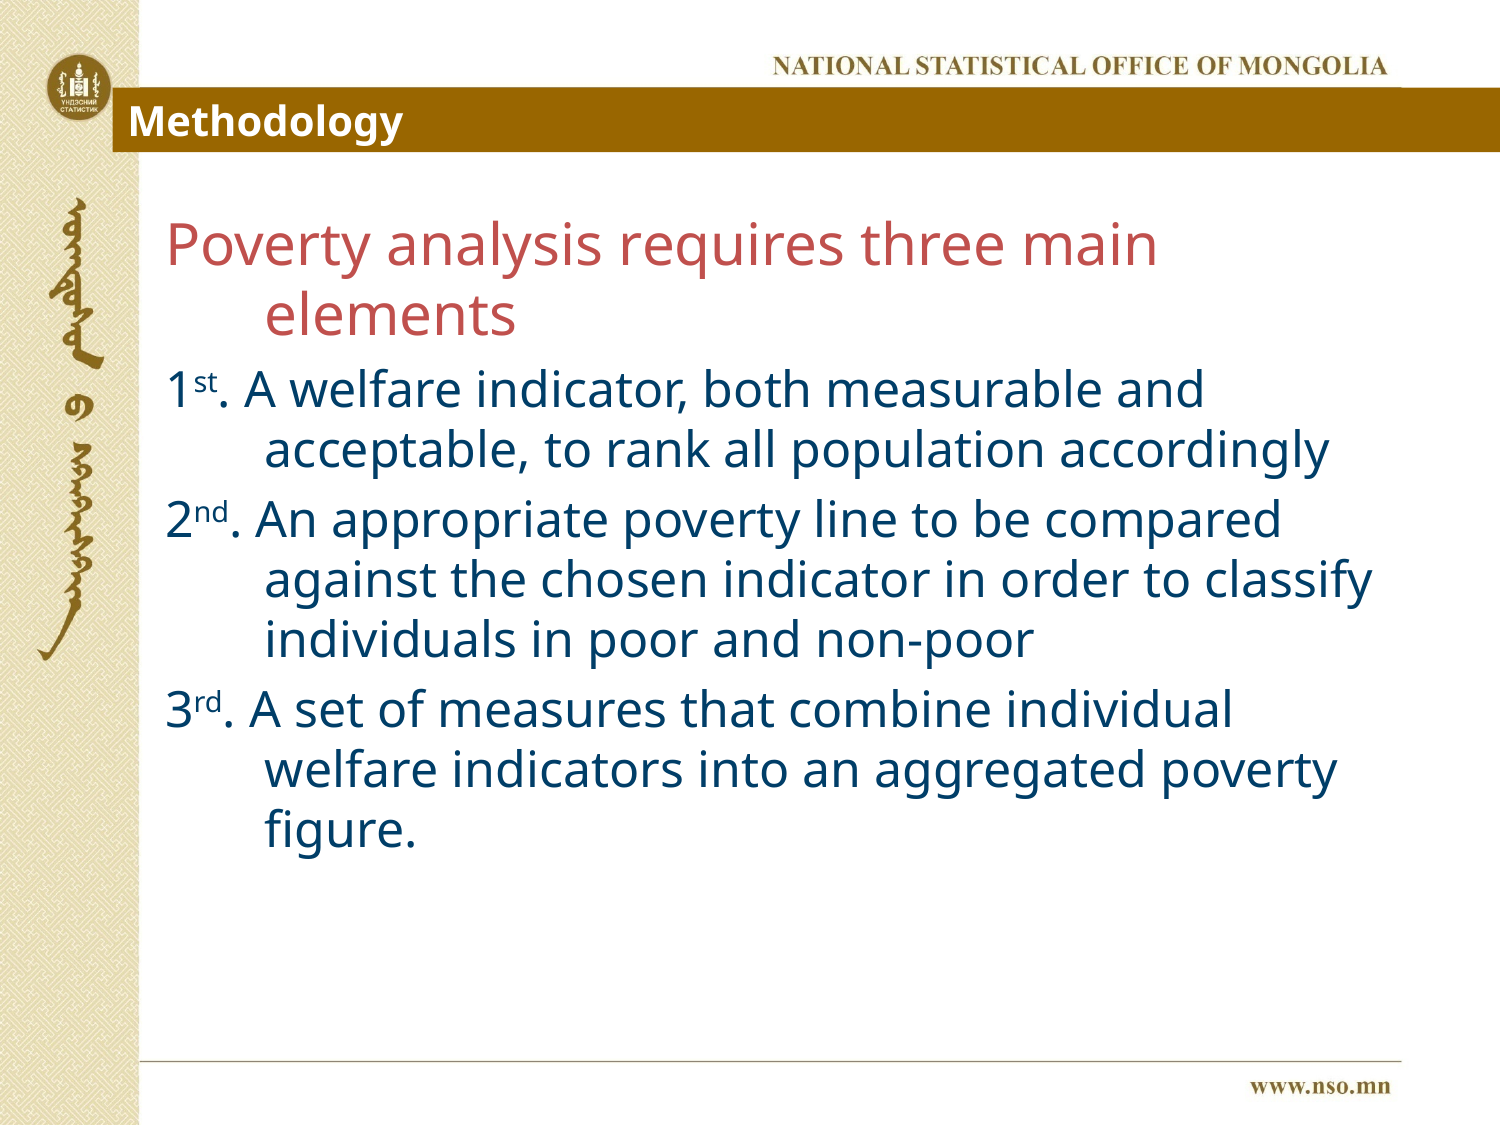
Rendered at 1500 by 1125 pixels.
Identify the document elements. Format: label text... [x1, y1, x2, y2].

text_box Methodology [112, 87, 1500, 153]
picture [0, 0, 1500, 1125]
text_box Poverty analysis requires three main elements 1st. A welfare indicator, both measurable and acceptable, to rank all population accordingly 2nd. An appropriate poverty line to be compared against the chosen indicator in order to classify individuals in poor and non-poor 3rd. A set of measures that combine individual welfare indicators into an aggregated poverty figure. [149, 199, 1425, 938]
